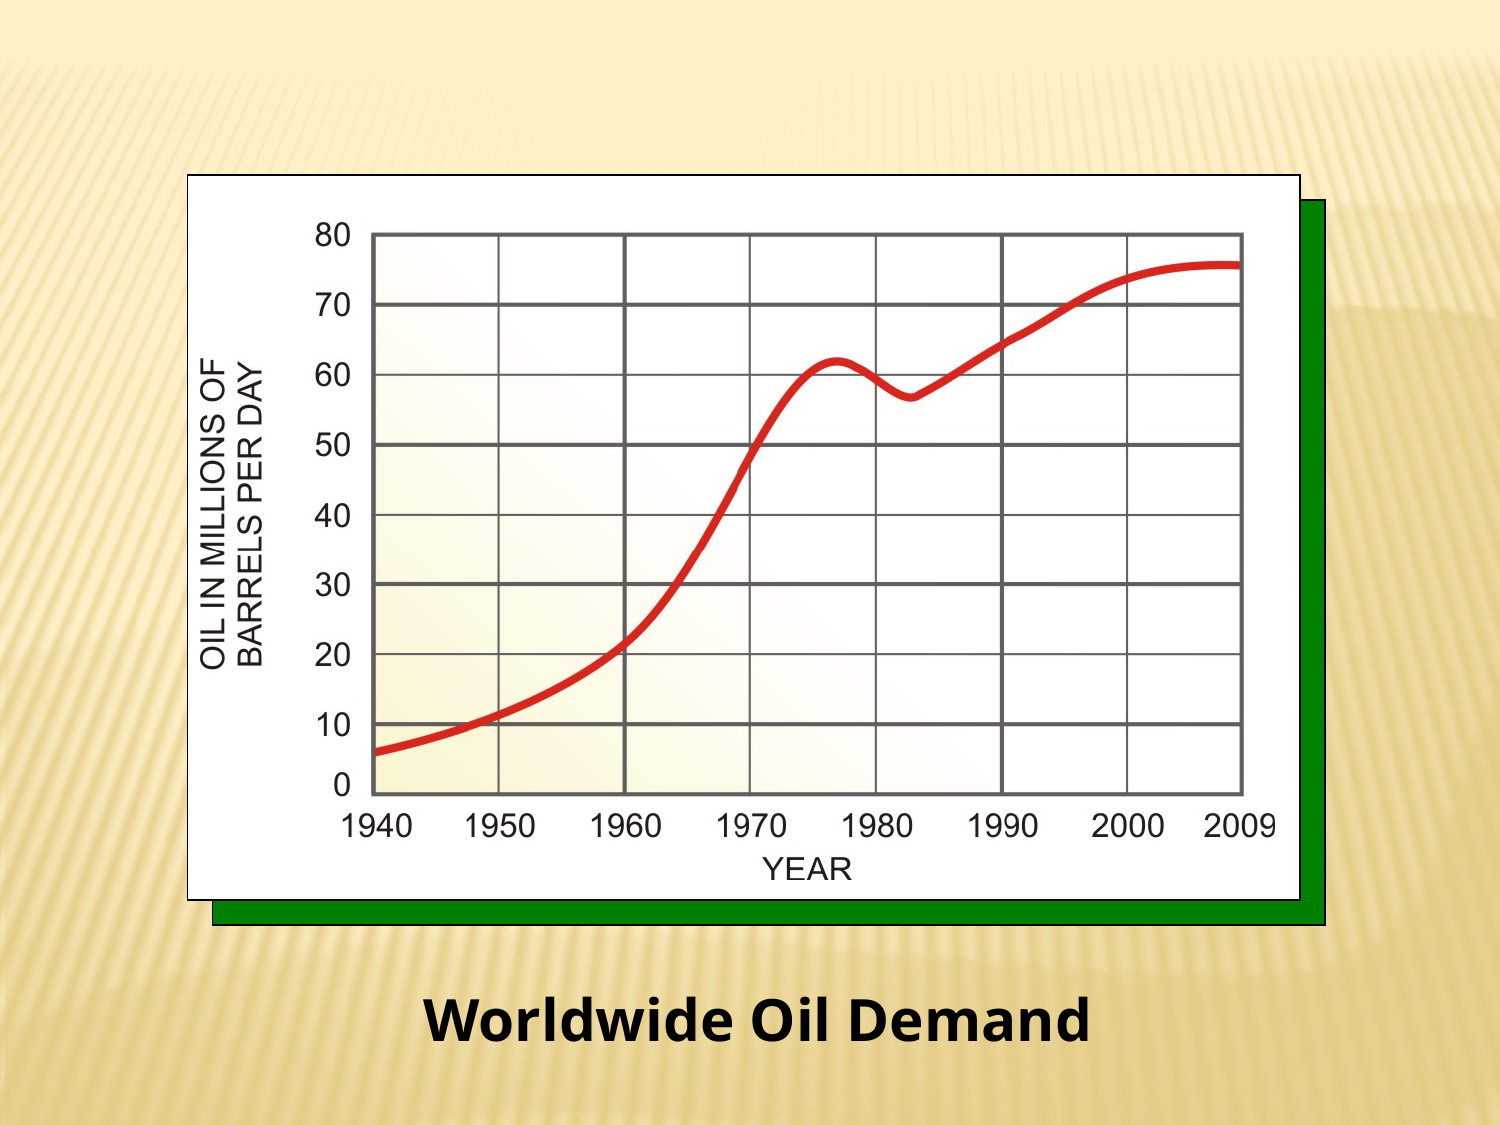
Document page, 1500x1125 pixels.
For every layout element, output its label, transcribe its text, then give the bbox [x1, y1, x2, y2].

text_box Worldwide Oil Demand [50, 962, 1450, 1075]
text_box [187, 174, 1300, 900]
text_box [212, 200, 1325, 925]
picture [199, 222, 1276, 881]
